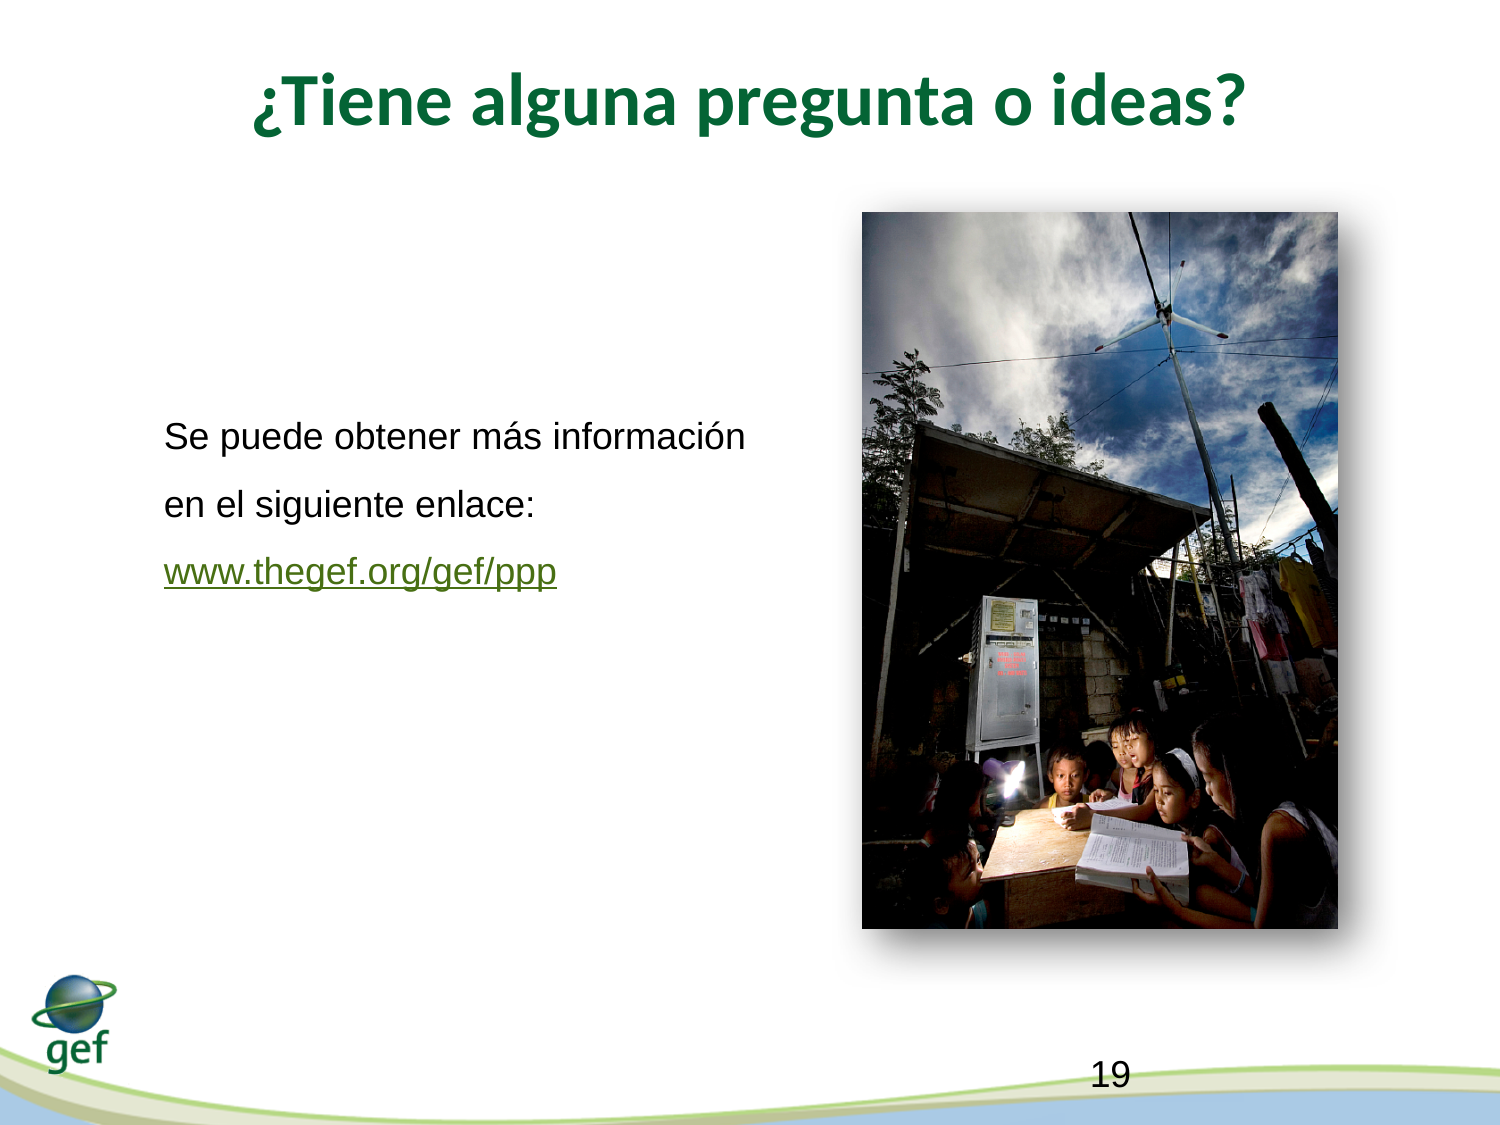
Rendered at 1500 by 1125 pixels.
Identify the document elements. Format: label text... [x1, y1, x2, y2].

picture [0, 212, 1500, 1125]
list Se puede obtener más información en el siguiente enlace: www.thegef.org/gef/ppp [163, 389, 789, 753]
title ¿Tiene alguna pregunta o ideas? [99, 50, 1400, 287]
slide_number 19 [1074, 1042, 1425, 1103]
